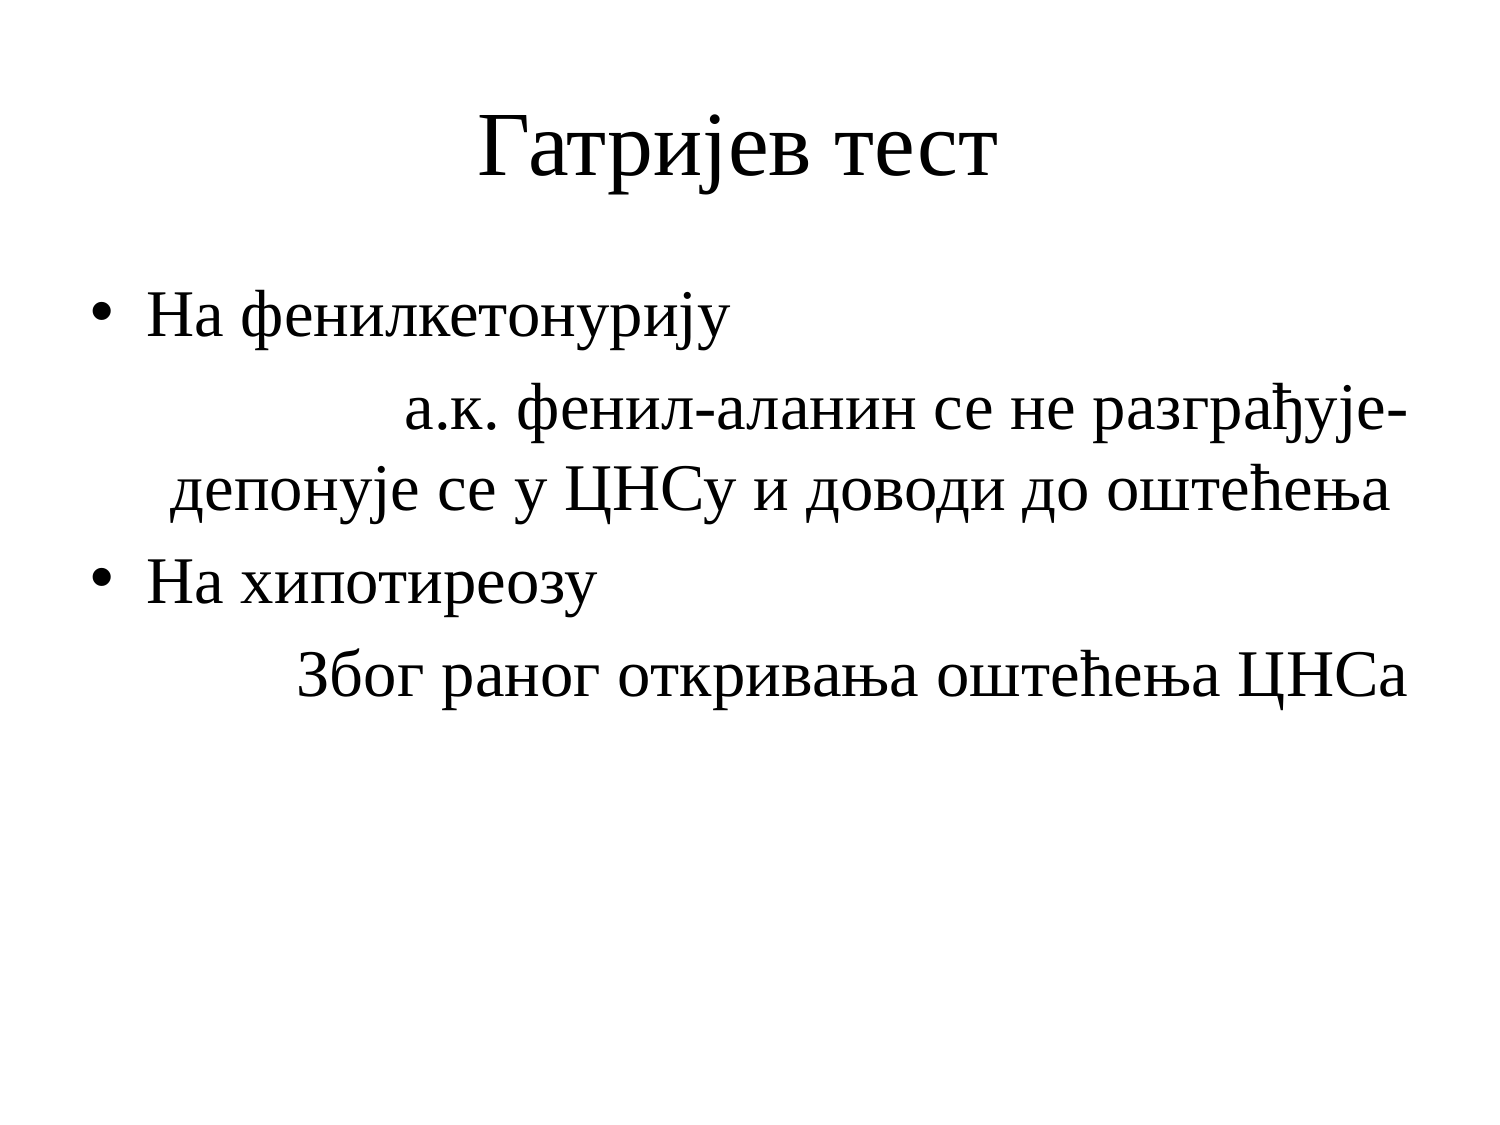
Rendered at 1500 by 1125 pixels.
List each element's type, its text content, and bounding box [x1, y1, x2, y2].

title Гатријев тест [75, 45, 1425, 233]
list На фенилкетонурију а.к. фенил-аланин се не разграђује- депонује се у ЦНСу и доводи до оштећења На хипотиреозу Због раног откривања оштећења ЦНСа [75, 262, 1425, 1005]
